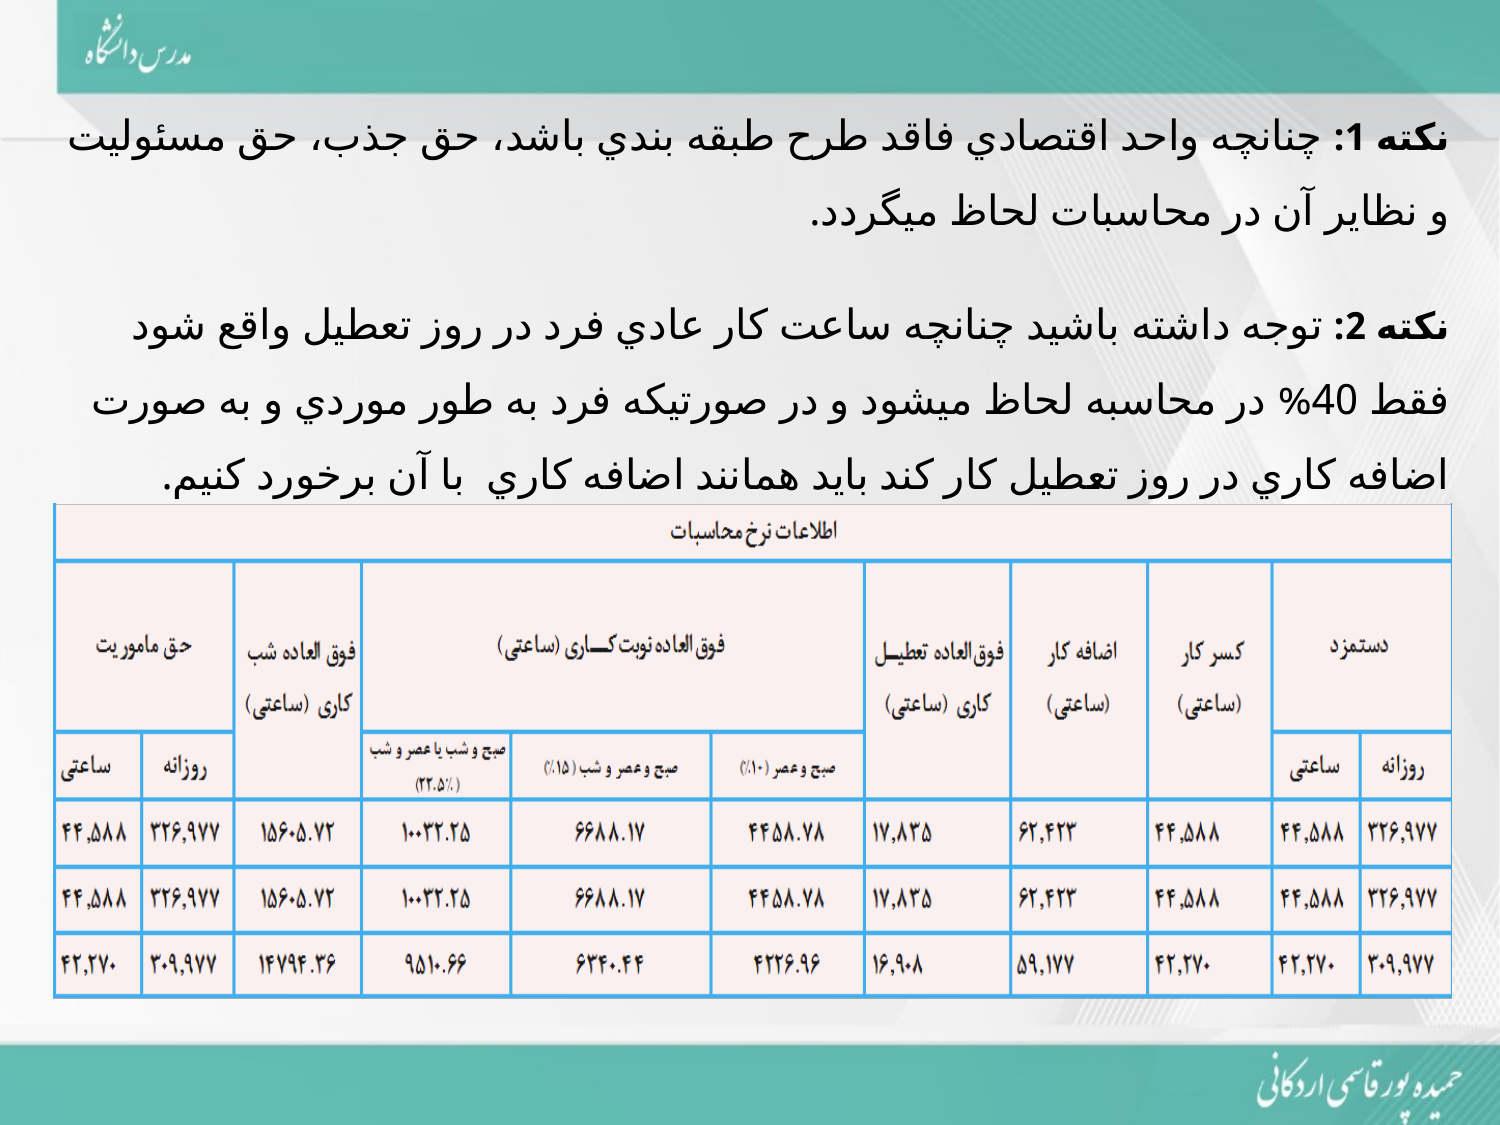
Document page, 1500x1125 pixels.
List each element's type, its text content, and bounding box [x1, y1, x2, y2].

picture [0, 0, 1500, 1125]
text_box نکته 1: چنانچه واحد اقتصادي فاقد طرح طبقه بندي باشد، حق جذب، حق مسئوليت و نظاير آن در محاسبات لحاظ مي­گردد. نکته 2: توجه داشته باشيد چنانچه ساعت کار عادي فرد در روز تعطيل واقع شود فقط 40% در محاسبه لحاظ مي­شود و در صورتيکه فرد به طور موردي و به صورت اضافه کاري در روز تعطيل کار کند بايد همانند اضافه کاري با آن برخورد کنيم. [41, 30, 1465, 504]
